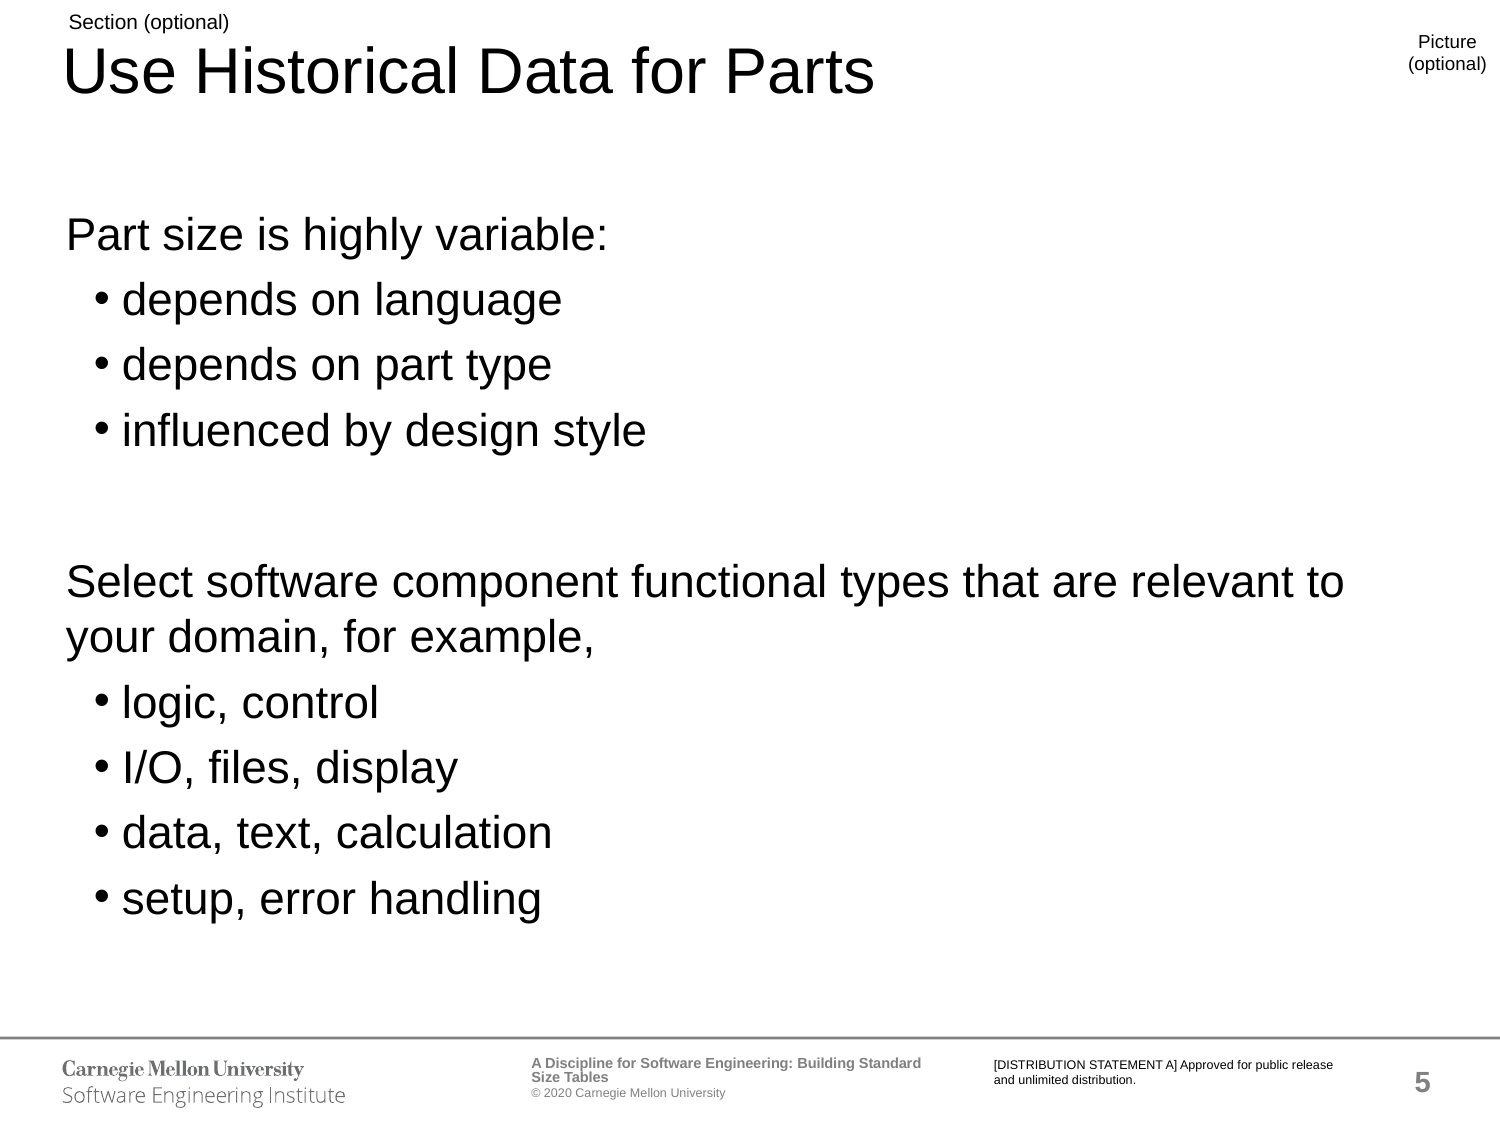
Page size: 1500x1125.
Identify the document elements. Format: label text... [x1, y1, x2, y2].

list Part size is highly variable: depends on language depends on part type influenced by design style Select software component functional types that are relevant to your domain, for example, logic, control I/O, files, display data, text, calculation setup, error handling [65, 204, 1431, 1027]
title Use Historical Data for Parts [62, 37, 1338, 182]
